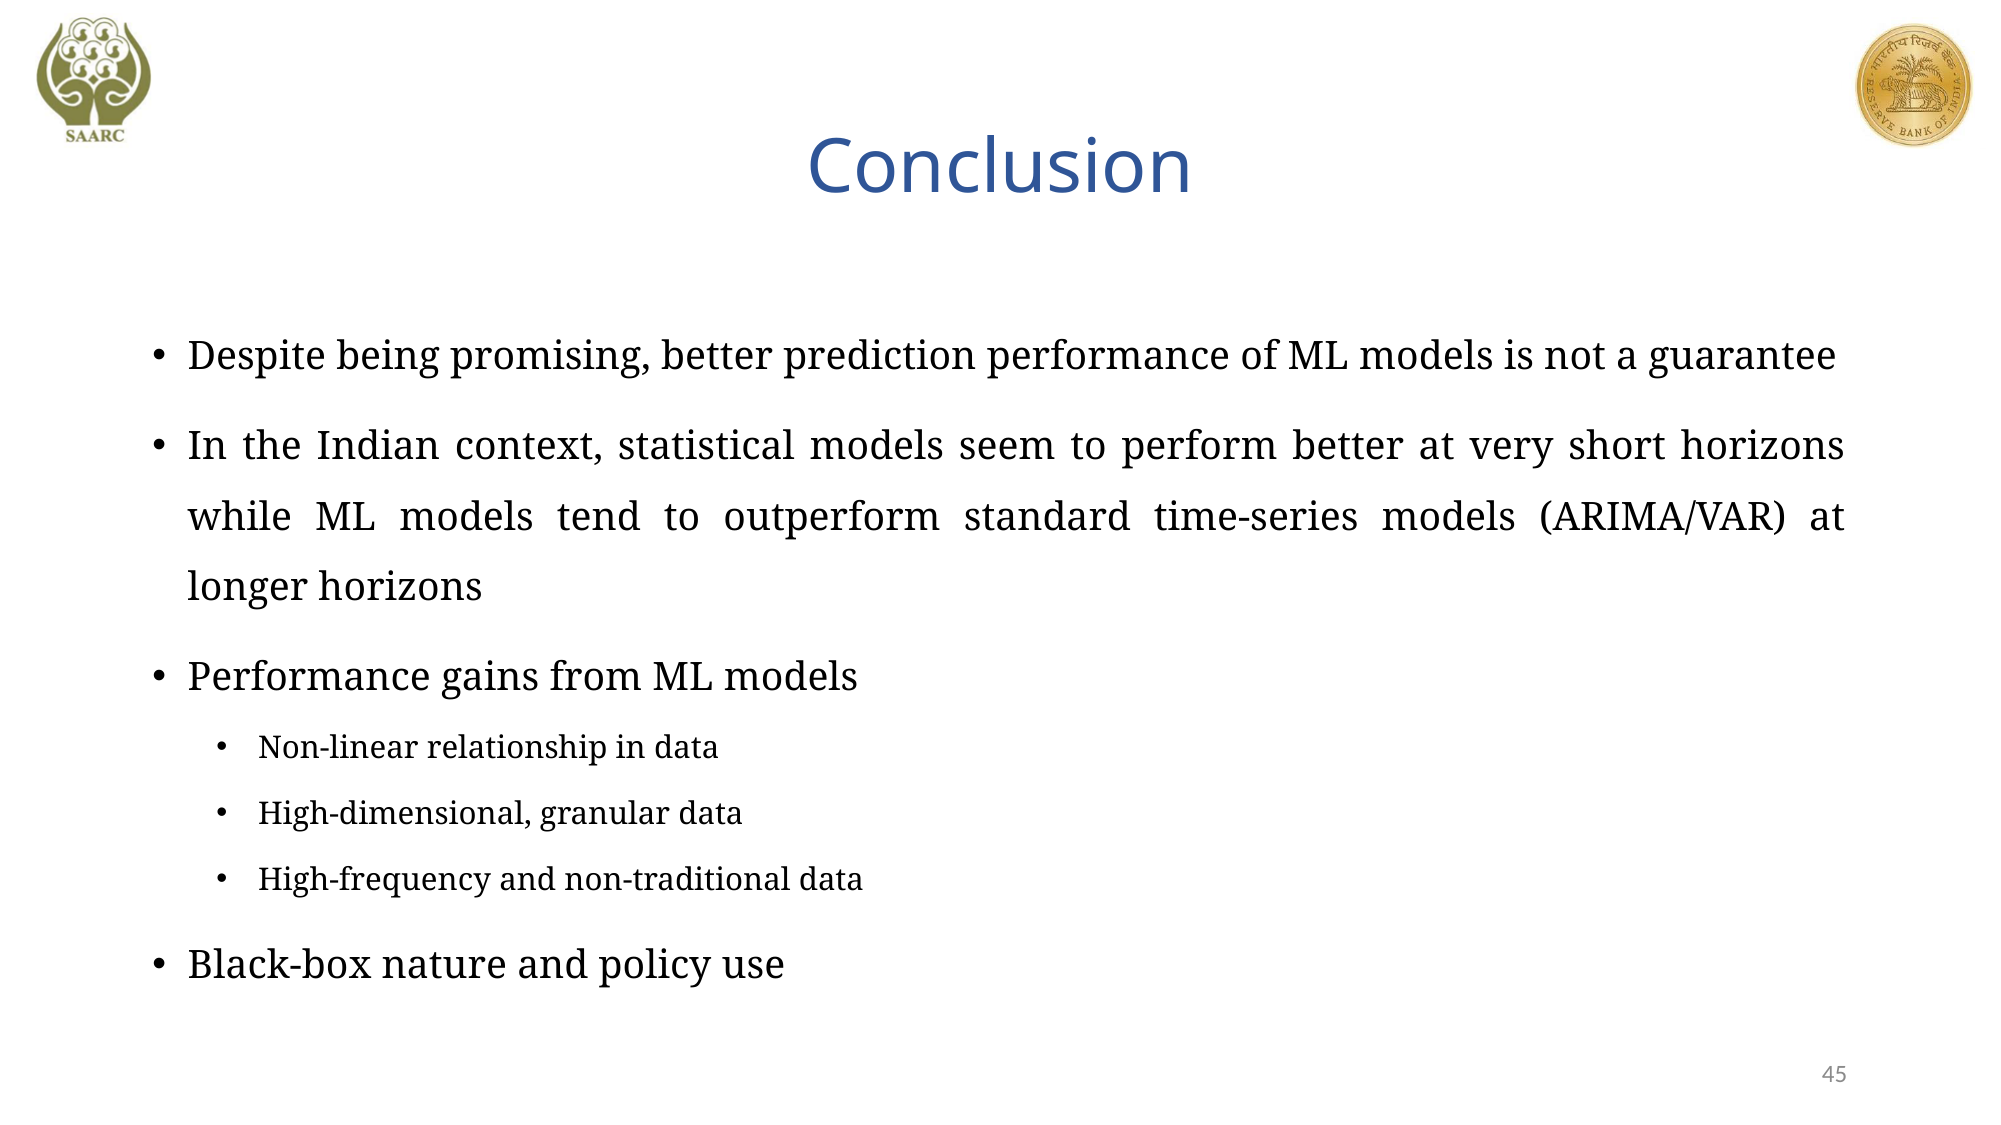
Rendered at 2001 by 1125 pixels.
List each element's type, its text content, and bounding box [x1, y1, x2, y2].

picture [26, 13, 160, 149]
slide_number 45 [1412, 1042, 1863, 1103]
title Conclusion [114, 59, 1886, 278]
list Despite being promising, better prediction performance of ML models is not a guarantee In the Indian context, statistical models seem to perform better at very short horizons while ML models tend to outperform standard time-series models (ARIMA/VAR) at longer horizons Performance gains from ML models Non-linear relationship in data High-dimensional, granular data High-frequency and non-traditional data Black-box nature and policy use [137, 299, 1863, 1014]
picture [1828, 17, 1993, 149]
